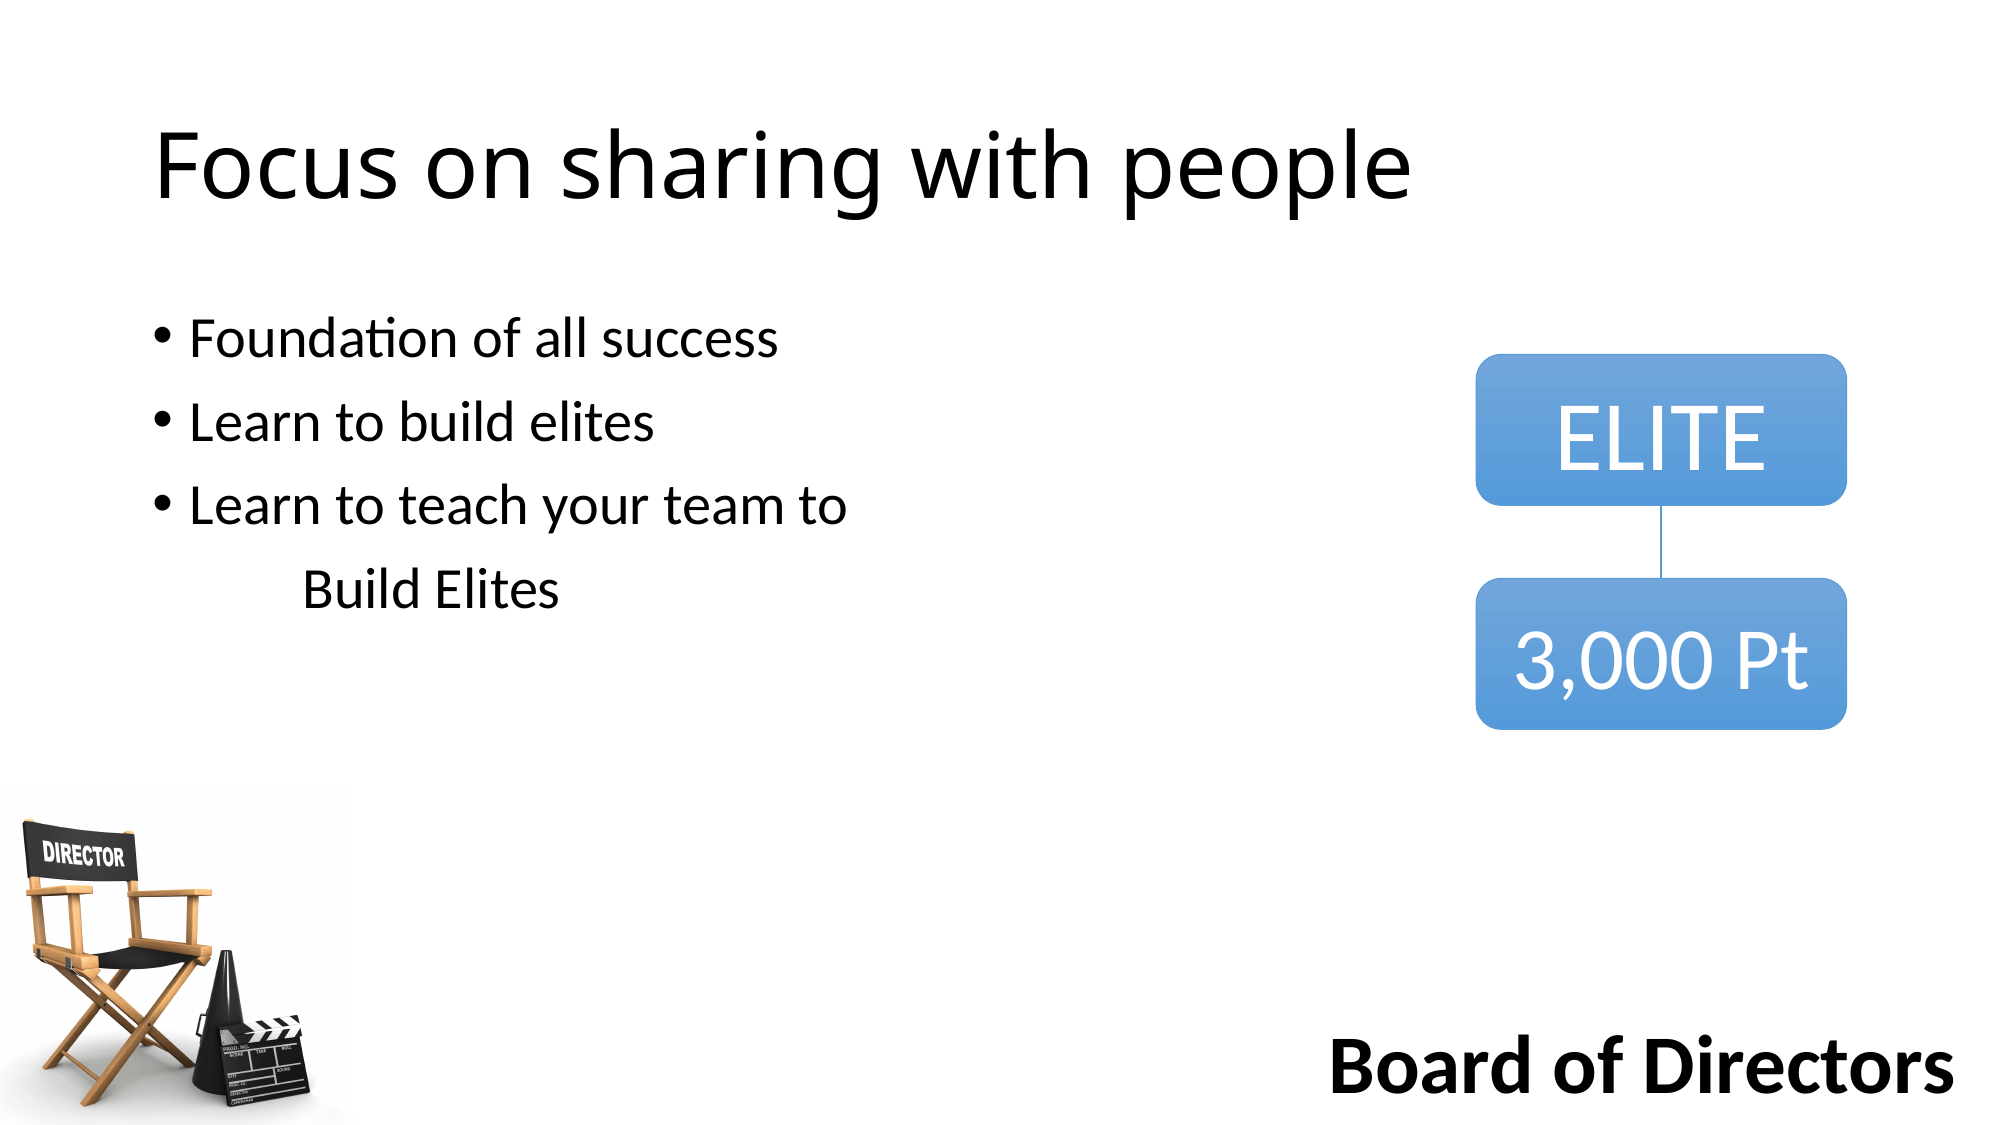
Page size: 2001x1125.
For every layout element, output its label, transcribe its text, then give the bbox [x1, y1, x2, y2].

picture [0, 788, 353, 1125]
text_box 3,000 Pt [1475, 577, 1848, 730]
text_box ELITE [1475, 353, 1848, 506]
list Foundation of all success Learn to build elites Learn to teach your team to Build Elites [137, 299, 1863, 1014]
title Focus on sharing with people [137, 59, 1863, 278]
